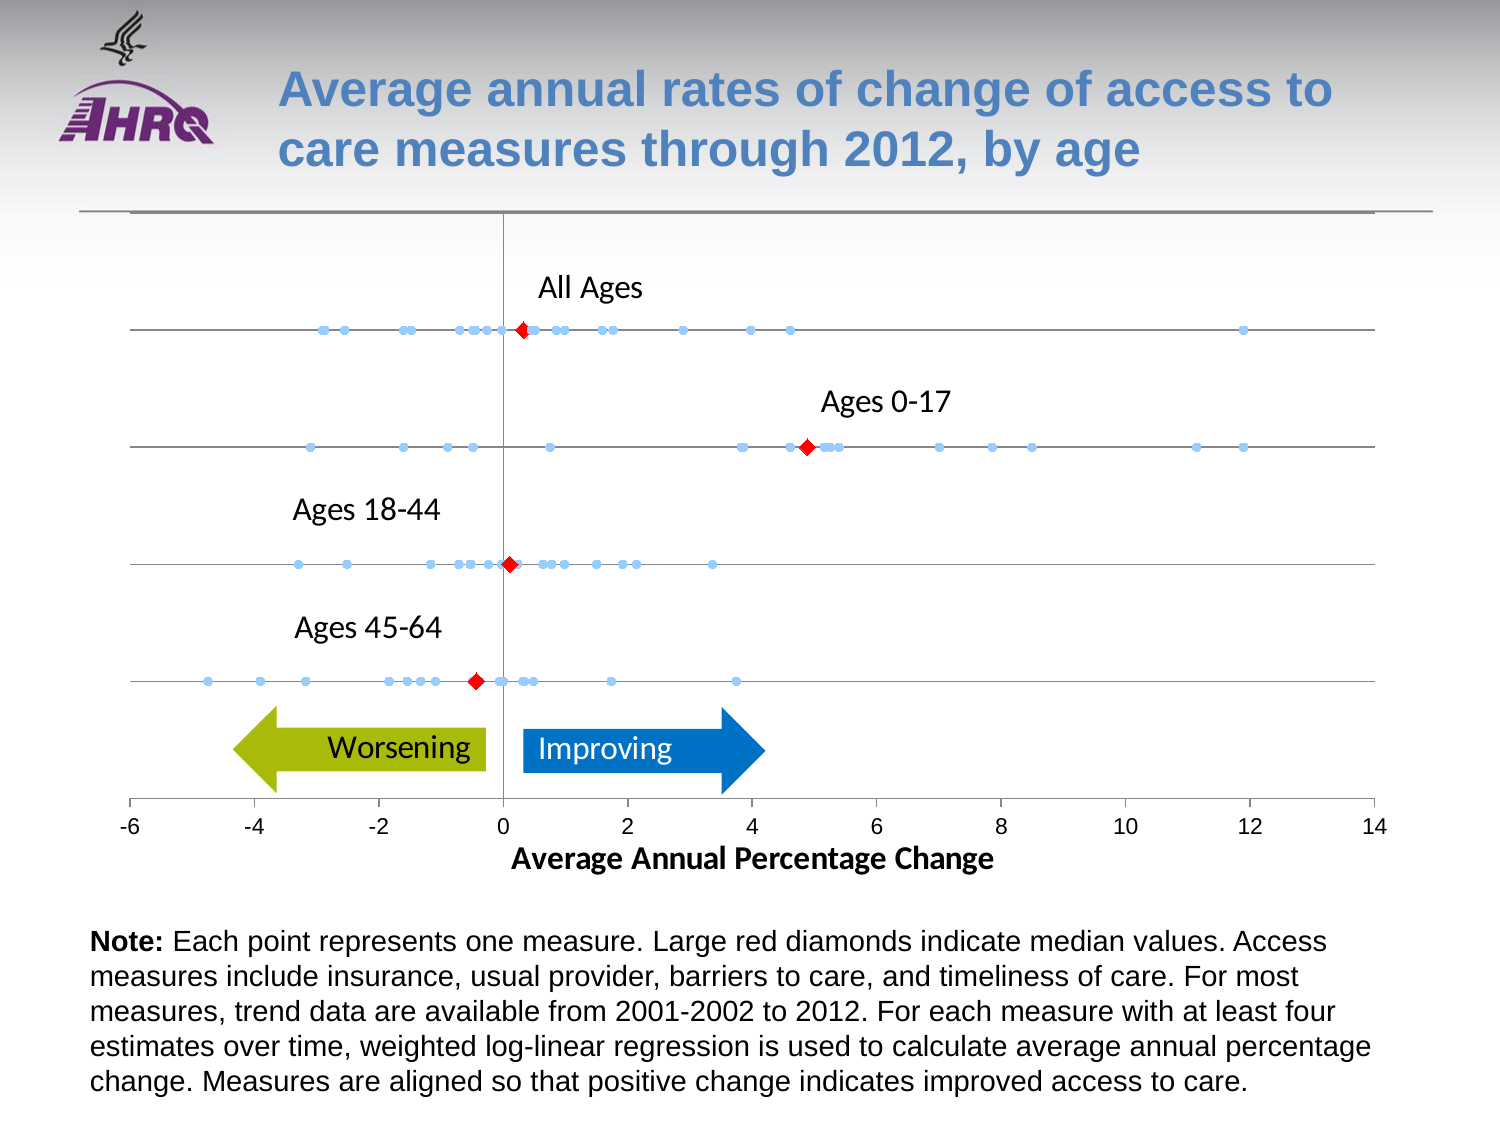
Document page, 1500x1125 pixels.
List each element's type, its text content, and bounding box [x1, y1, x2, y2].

text_box Note: Each point represents one measure. Large red diamonds indicate median values. Access measures include insurance, usual provider, barriers to care, and timeliness of care. For most measures, trend data are available from 2001-2002 to 2012. For each measure with at least four estimates over time, weighted log-linear regression is used to calculate average annual percentage change. Measures are aligned so that positive change indicates improved access to care. [74, 914, 1425, 1105]
chart [74, 212, 1426, 888]
title Average annual rates of change of access to care measures through 2012, by age [262, 45, 1425, 188]
picture [0, 0, 1500, 1125]
